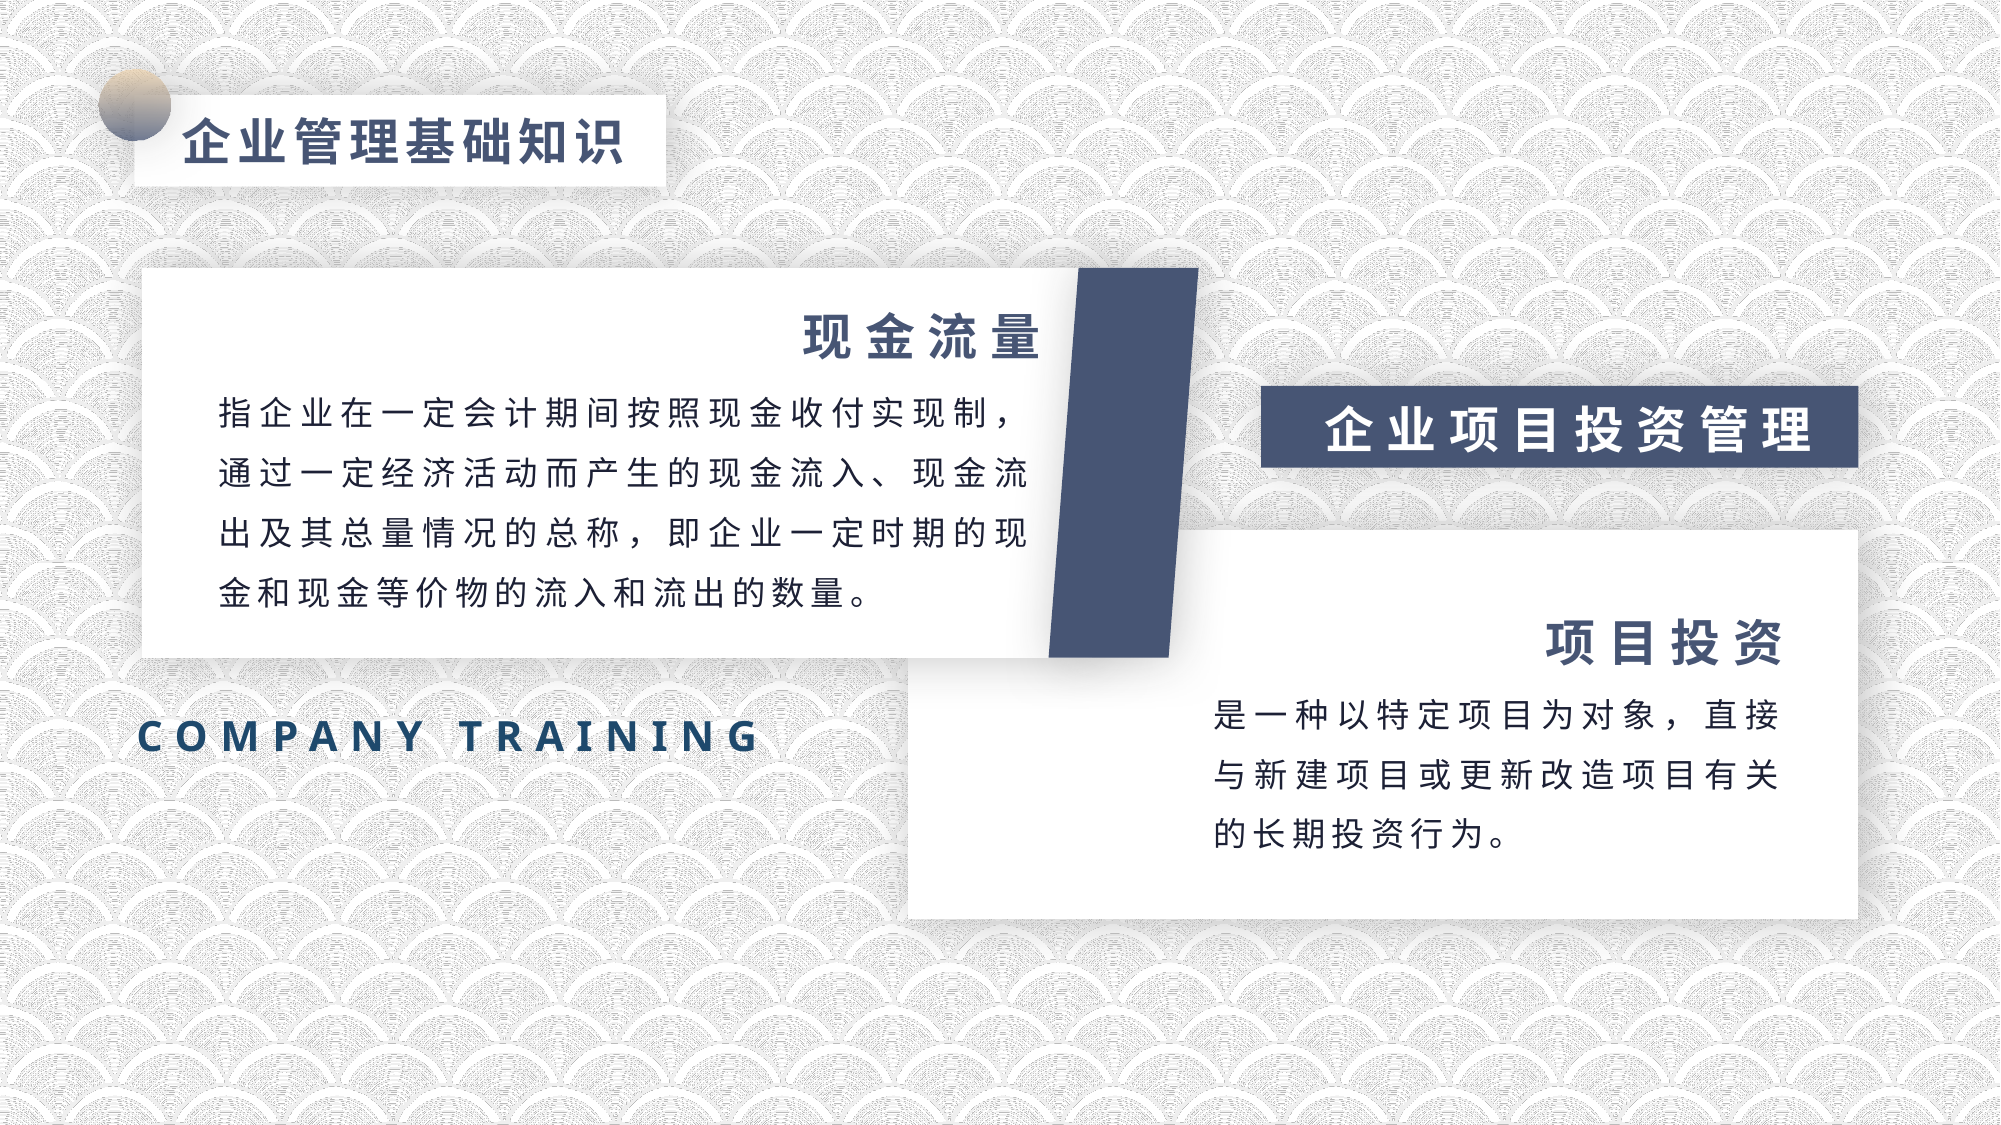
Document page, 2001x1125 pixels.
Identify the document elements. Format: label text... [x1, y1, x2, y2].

picture [0, 0, 2000, 1125]
text_box 是一种以特定项目为对象，直接与新建项目或更新改造项目有关的长期投资行为。 [1198, 666, 1800, 861]
text_box 项目投资 [1514, 604, 1815, 680]
text_box COMPANY TRAINING [32, 702, 862, 768]
text_box [1260, 385, 1859, 391]
text_box 企业项目投资管理 [1221, 391, 1953, 467]
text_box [141, 267, 1199, 658]
text_box [907, 529, 1859, 920]
